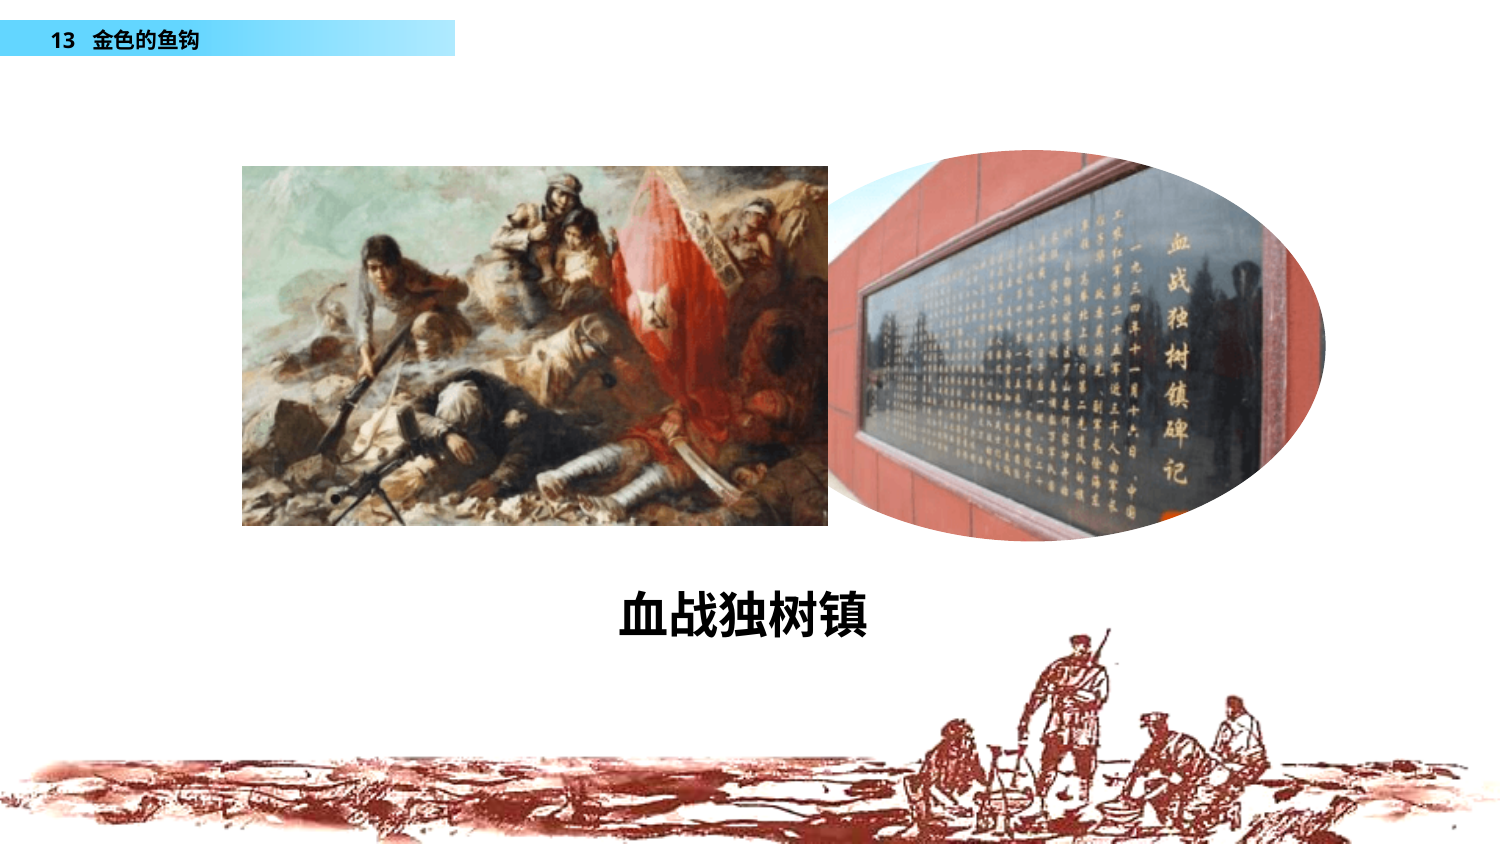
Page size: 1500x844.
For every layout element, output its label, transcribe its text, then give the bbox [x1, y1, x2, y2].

text_box 血战独树镇 [607, 577, 936, 649]
picture [242, 150, 1326, 542]
